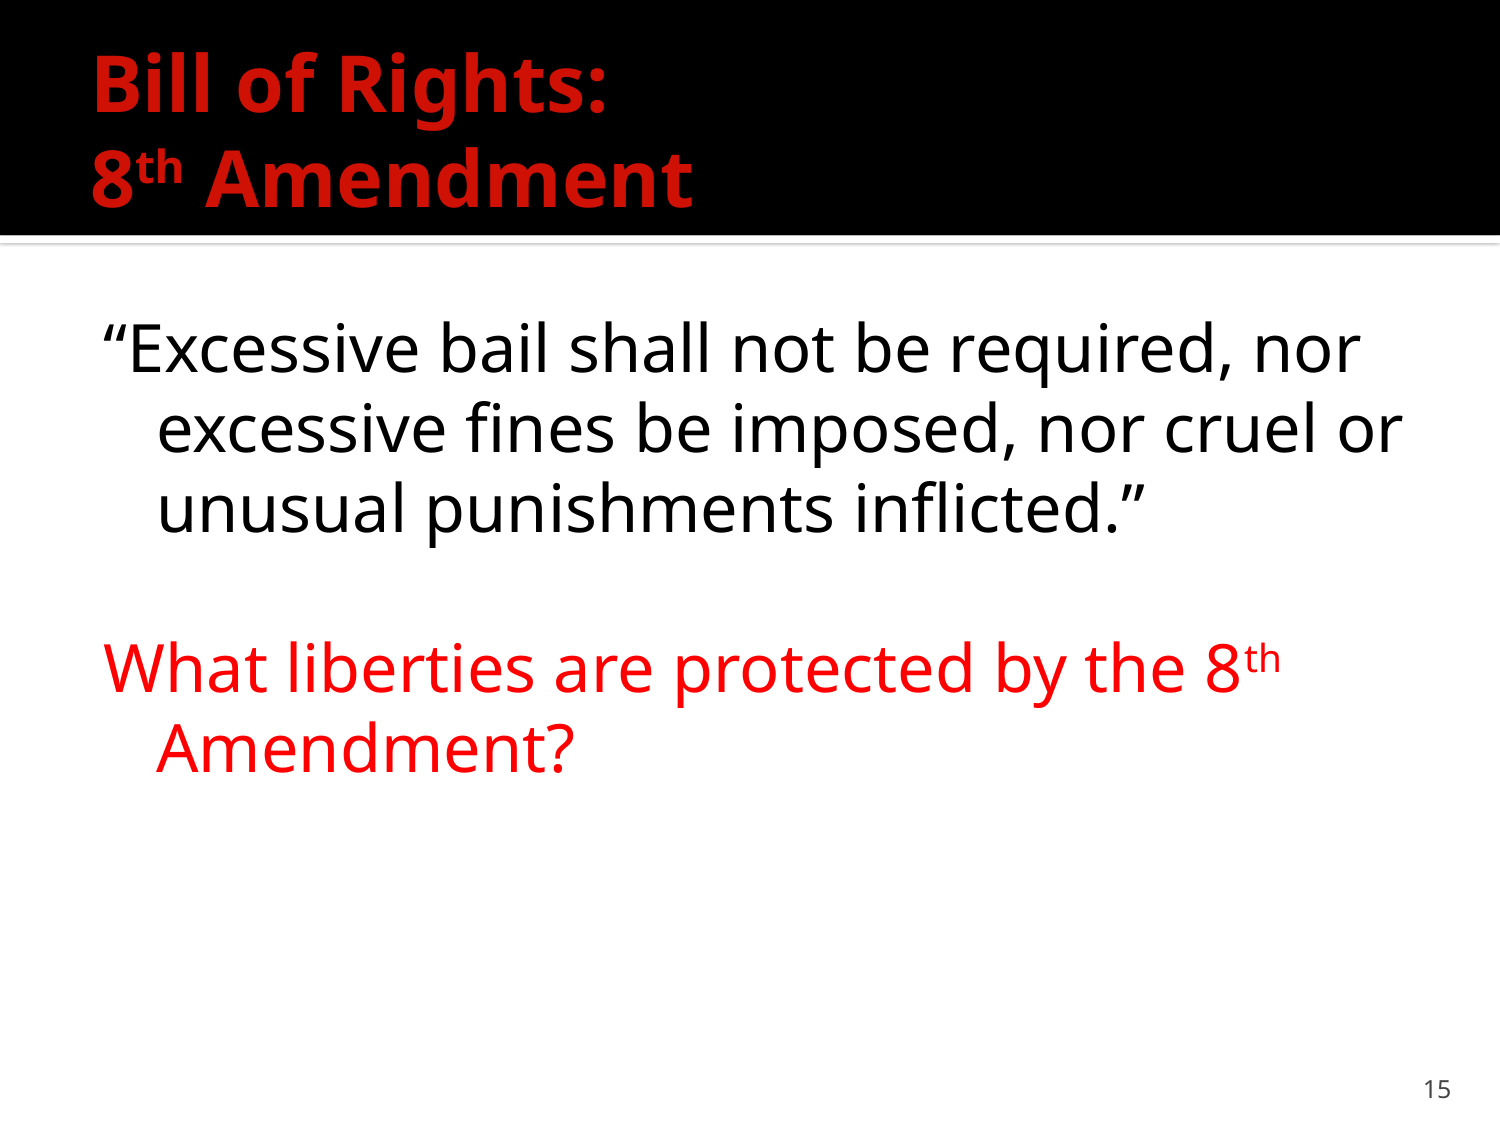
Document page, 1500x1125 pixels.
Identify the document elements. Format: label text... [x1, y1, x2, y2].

list “Excessive bail shall not be required, nor excessive fines be imposed, nor cruel or unusual punishments inflicted.” What liberties are protected by the 8th Amendment? [75, 291, 1425, 1050]
title Bill of Rights: 8th Amendment [75, 25, 1425, 231]
slide_number 15 [1345, 1062, 1467, 1108]
